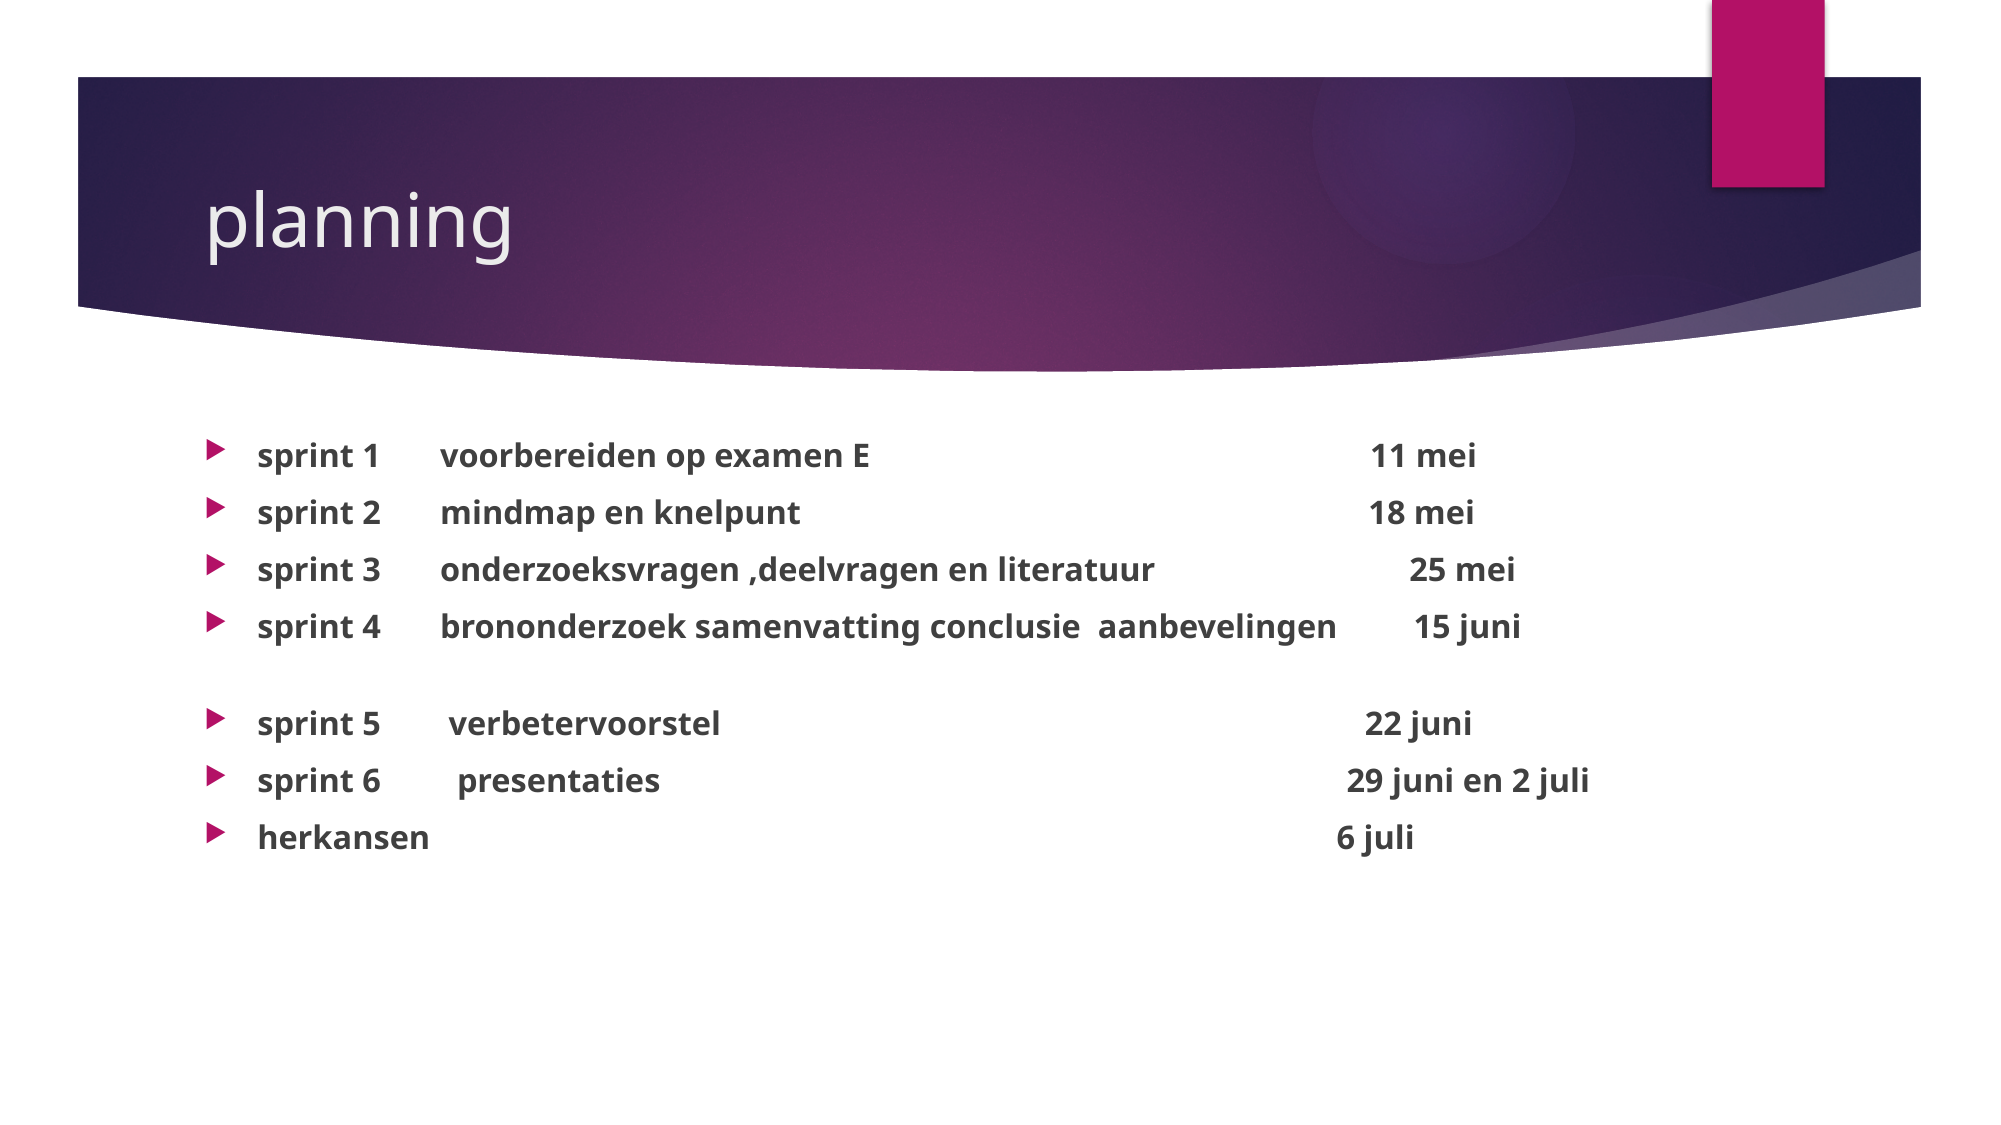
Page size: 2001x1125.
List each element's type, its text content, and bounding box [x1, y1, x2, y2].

title planning [189, 159, 1627, 276]
list sprint 1 voorbereiden op examen E 11 mei sprint 2 mindmap en knelpunt 18 mei sprint 3 onderzoeksvragen ,deelvragen en literatuur 25 mei sprint 4 brononderzoek samenvatting conclusie aanbevelingen 15 juni sprint 5 verbetervoorstel 22 juni sprint 6 presentaties 29 juni en 2 juli herkansen 6 juli [189, 427, 1638, 988]
